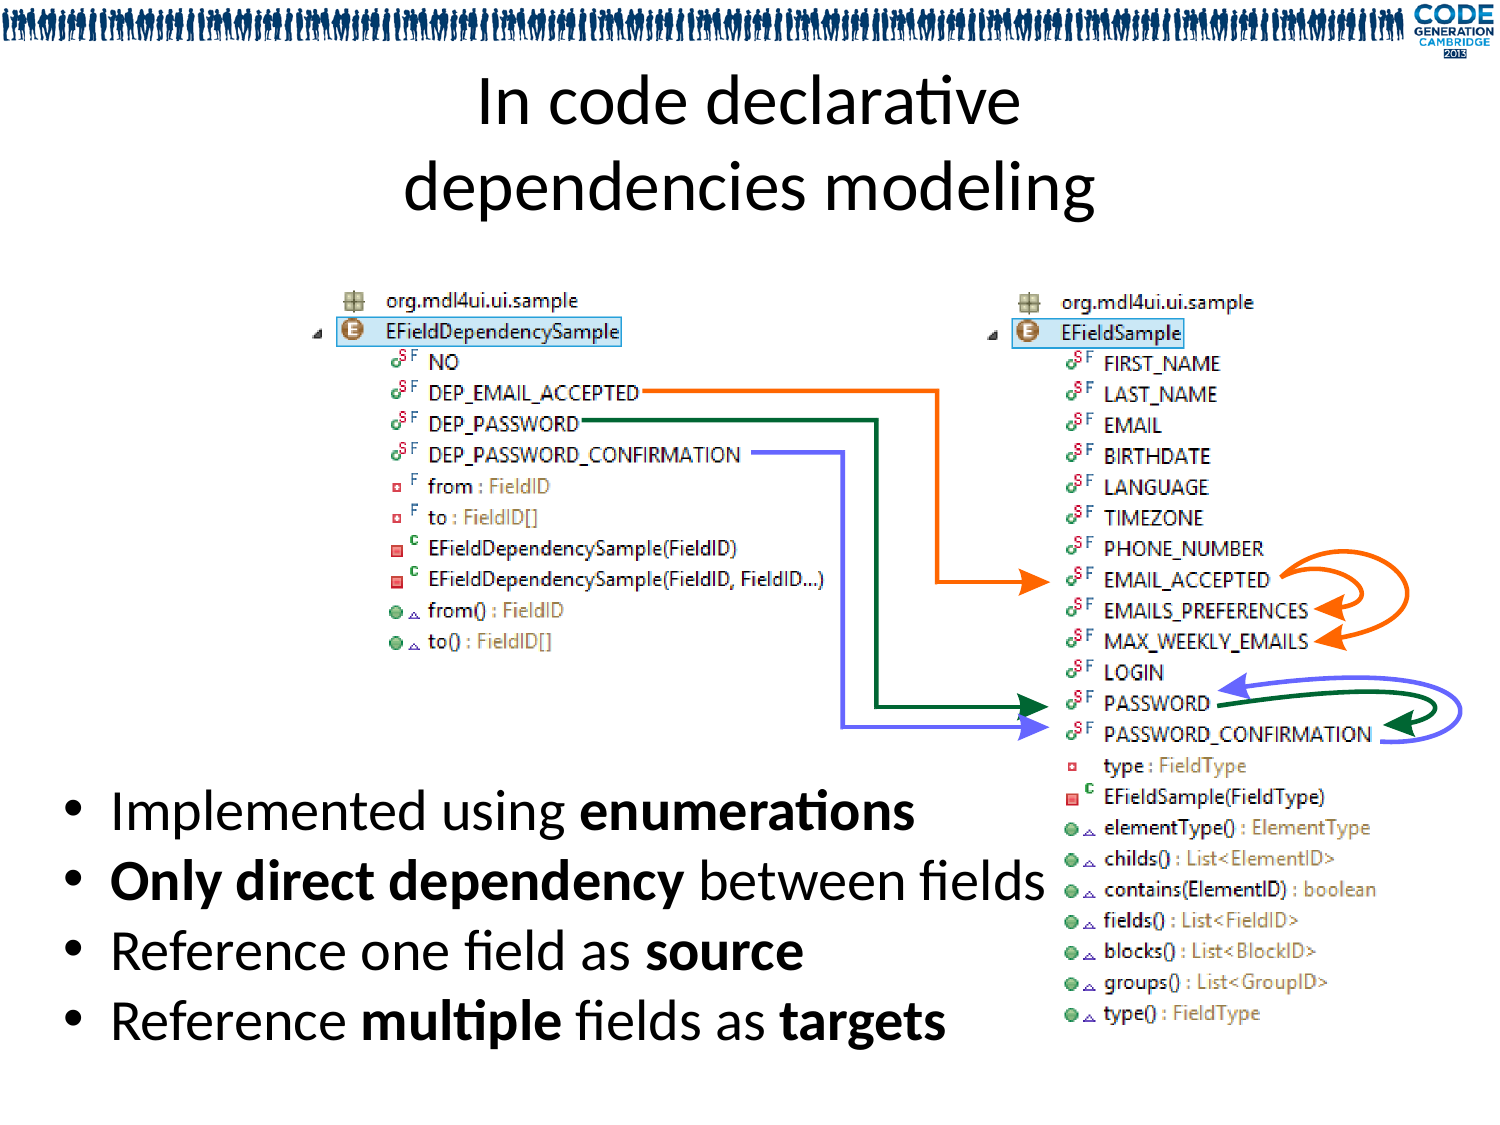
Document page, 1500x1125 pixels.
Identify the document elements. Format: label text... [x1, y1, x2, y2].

text_box Implemented using enumerations Only direct dependency between fields Reference one field as source Reference multiple fields as targets [48, 764, 1072, 1060]
title In code declarative dependencies modeling [75, 45, 1425, 233]
picture [0, 0, 1500, 75]
picture [299, 287, 1463, 1045]
